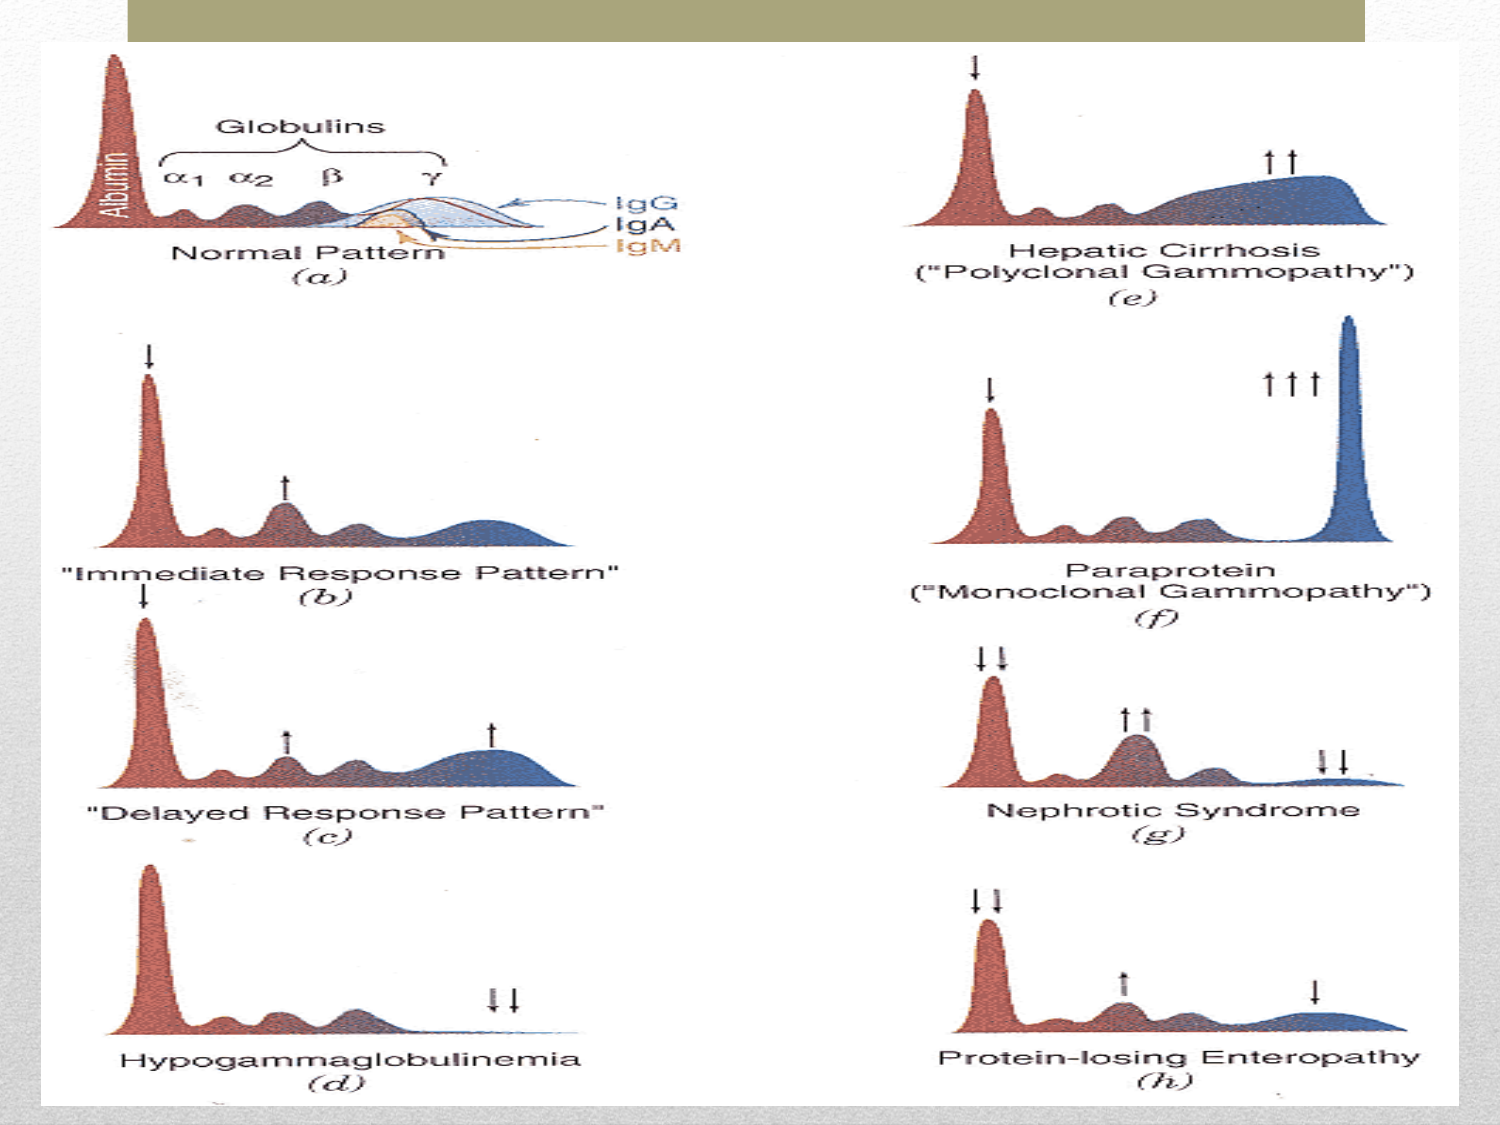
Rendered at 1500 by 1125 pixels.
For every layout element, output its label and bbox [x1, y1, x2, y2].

list [40, 41, 1460, 1107]
